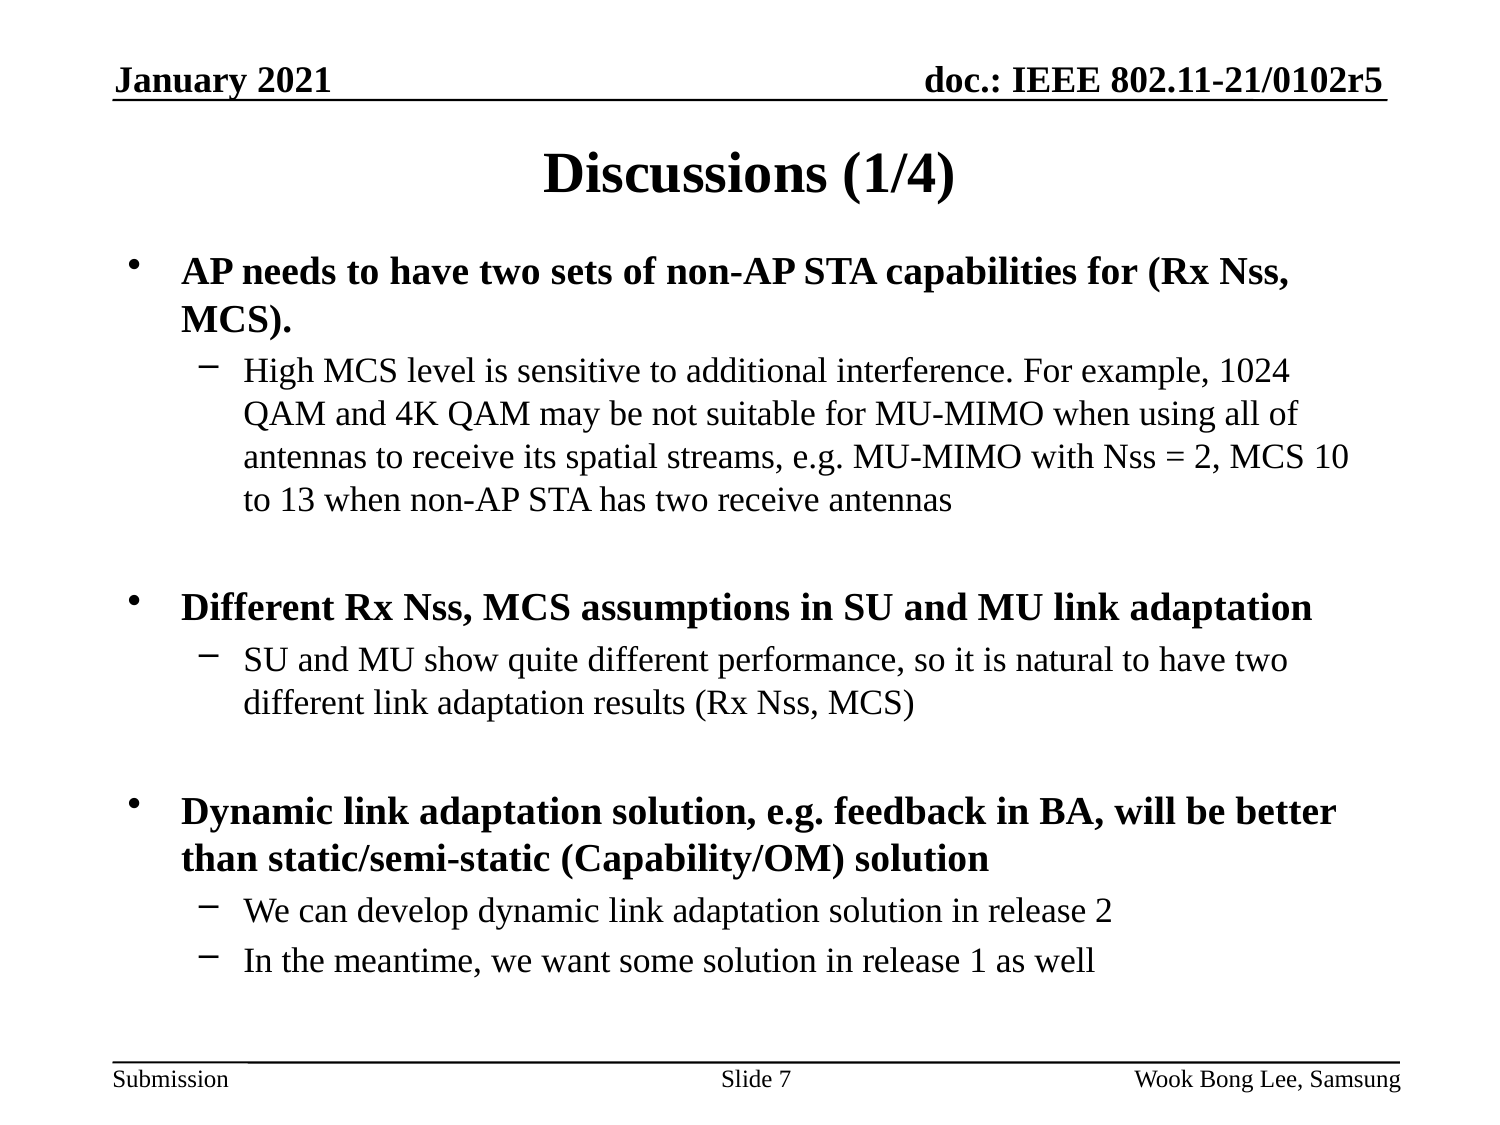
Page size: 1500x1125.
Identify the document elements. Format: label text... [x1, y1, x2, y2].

title Discussions (1/4) [112, 112, 1388, 226]
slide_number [114, 54, 335, 101]
list AP needs to have two sets of non-AP STA capabilities for (Rx Nss, MCS). High MCS level is sensitive to additional interference. For example, 1024 QAM and 4K QAM may be not suitable for MU-MIMO when using all of antennas to receive its spatial streams, e.g. MU-MIMO with Nss = 2, MCS 10 to 13 when non-AP STA has two receive antennas Different Rx Nss, MCS assumptions in SU and MU link adaptation SU and MU show quite different performance, so it is natural to have two different link adaptation results (Rx Nss, MCS) Dynamic link adaptation solution, e.g. feedback in BA, will be better than static/semi-static (Capability/OM) solution We can develop dynamic link adaptation solution in release 2 In the meantime, we want some solution in release 1 as well [112, 237, 1388, 1001]
footer Wook Bong Lee, Samsung [1130, 1061, 1402, 1093]
slide_number Slide 7 [712, 1061, 800, 1093]
